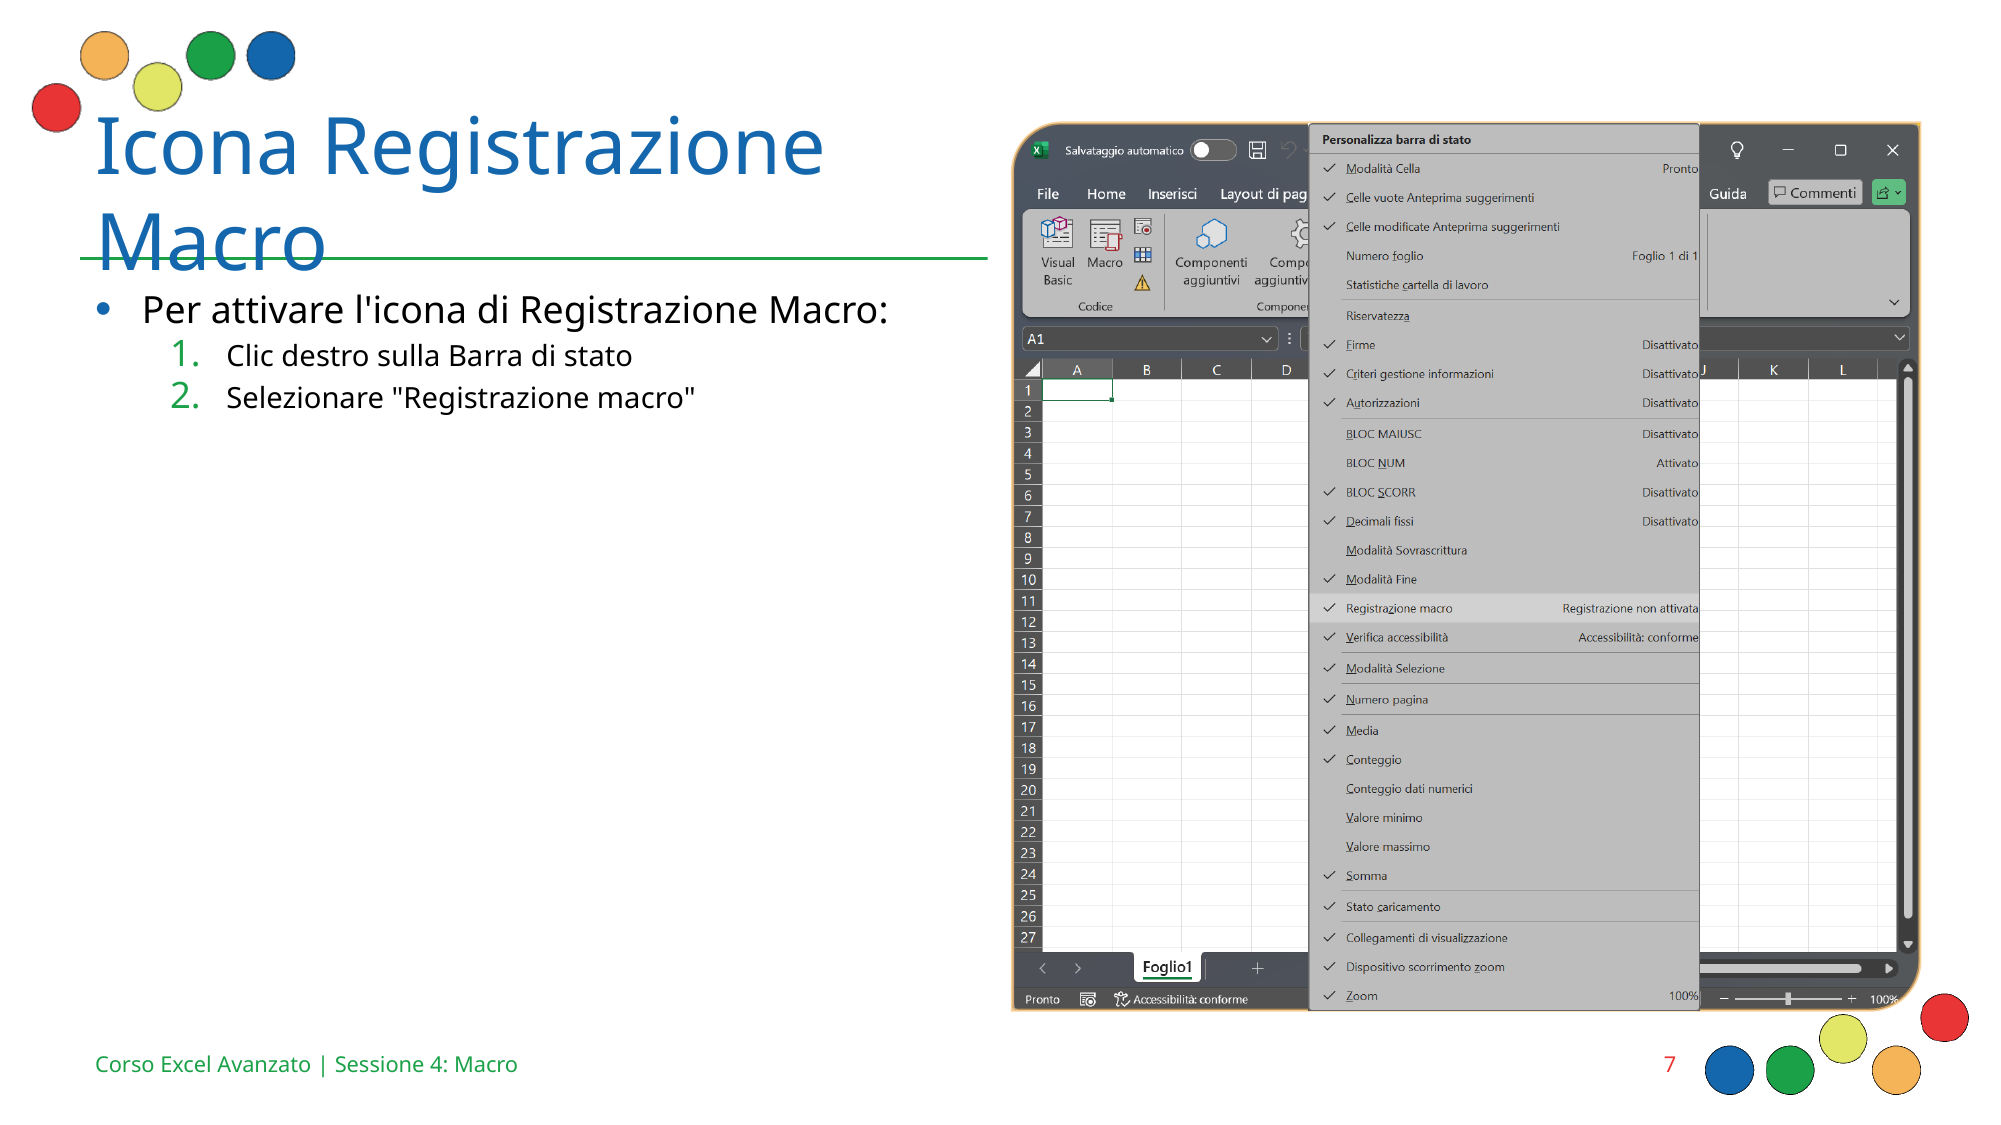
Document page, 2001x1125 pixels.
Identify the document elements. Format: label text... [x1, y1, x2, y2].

picture [29, 30, 295, 135]
list Per attivare l'icona di Registrazione Macro: Clic destro sulla Barra di stato Selezionare "Registrazione macro" [80, 278, 988, 1011]
slide_number 7 [1583, 1035, 1692, 1096]
footer Corso Excel Avanzato | Sessione 4: Macro [80, 1035, 1571, 1096]
title Icona Registrazione Macro [80, 123, 988, 259]
picture [1012, 122, 1971, 1096]
